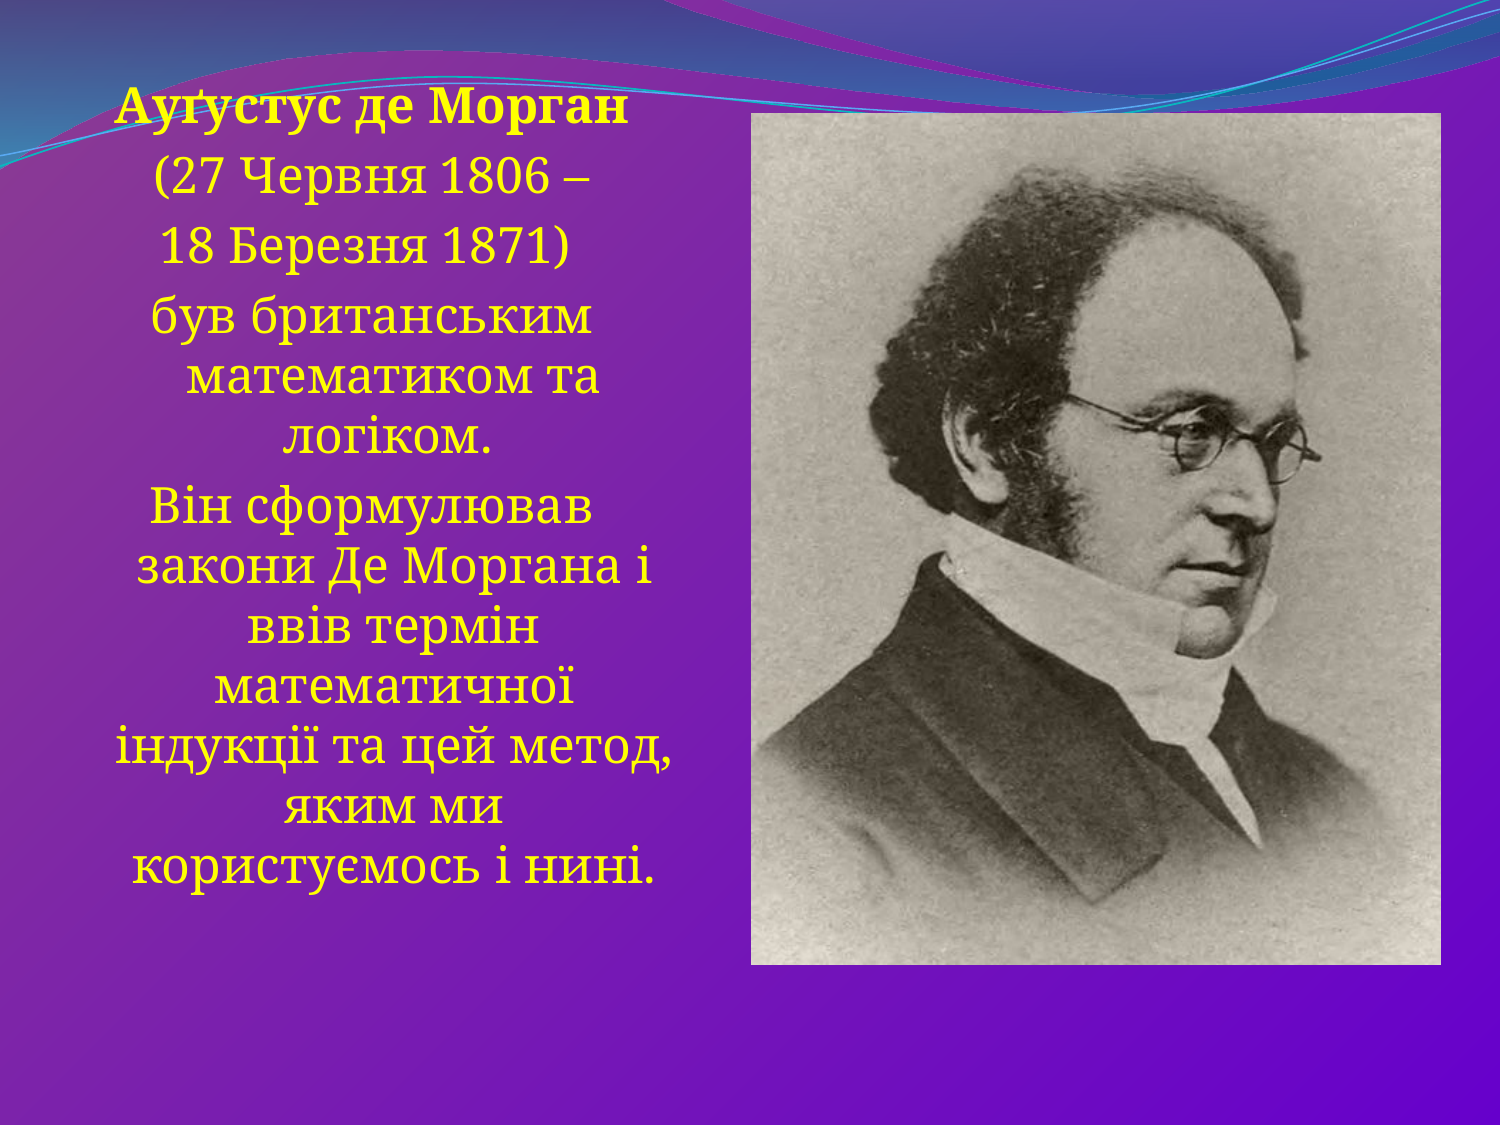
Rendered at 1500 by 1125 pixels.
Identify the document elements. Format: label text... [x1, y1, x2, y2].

list Ауґустус де Морган (27 Червня 1806 – 18 Березня 1871) був британським математиком та логіком. Він сформулював закони Де Моргана і ввів термін математичної індукції та цей метод, яким ми користуємось і нині. [53, 66, 691, 1018]
picture [751, 113, 1441, 965]
